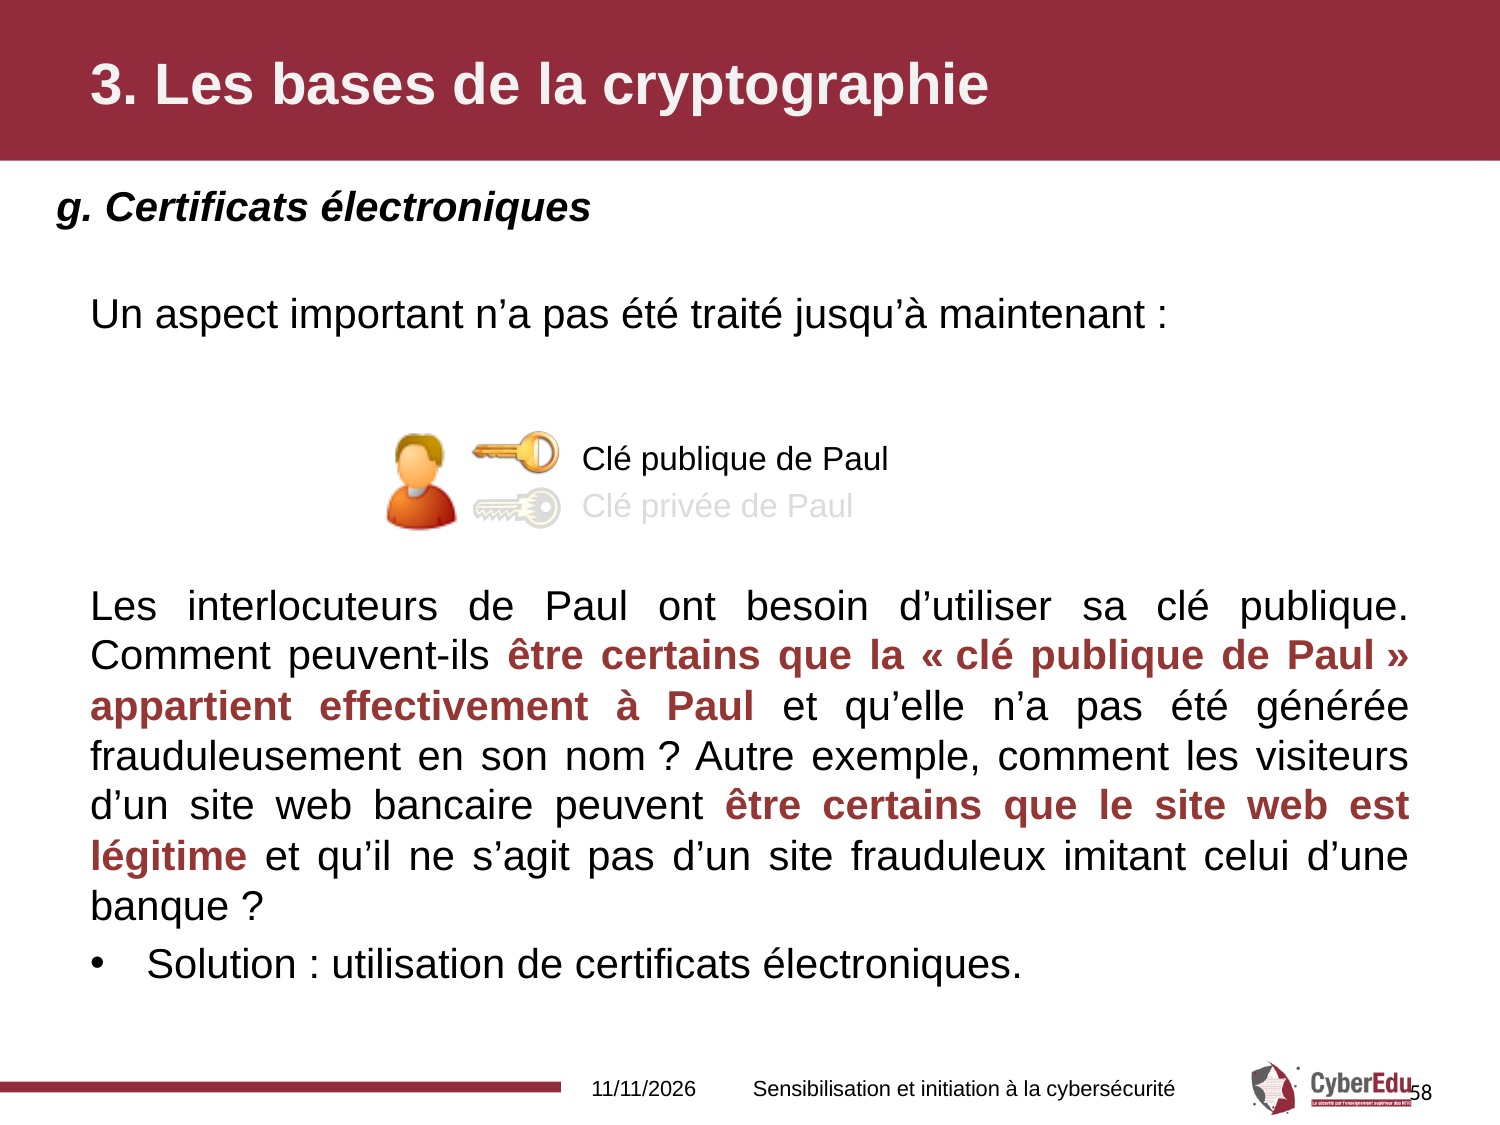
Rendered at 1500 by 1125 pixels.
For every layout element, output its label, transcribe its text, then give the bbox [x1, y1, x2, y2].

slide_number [561, 1057, 727, 1118]
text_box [371, 429, 928, 545]
list Un aspect important n’a pas été traité jusqu’à maintenant : Les interlocuteurs de Paul ont besoin d’utiliser sa clé publique. Comment peuvent-ils être certains que la « clé publique de Paul » appartient effectivement à Paul et qu’elle n’a pas été générée frauduleusement en son nom ? Autre exemple, comment les visiteurs d’un site web bancaire peuvent être certains que le site web est légitime et qu’il ne s’agit pas d’un site frauduleux imitant celui d’une banque ? Solution : utilisation de certificats électroniques. [75, 278, 1425, 1035]
title 3. Les bases de la cryptographie [75, 1, 1425, 161]
text_box g. Certificats électroniques [41, 172, 1471, 268]
picture [1246, 1060, 1412, 1115]
footer Sensibilisation et initiation à la cybersécurité [738, 1057, 1236, 1118]
